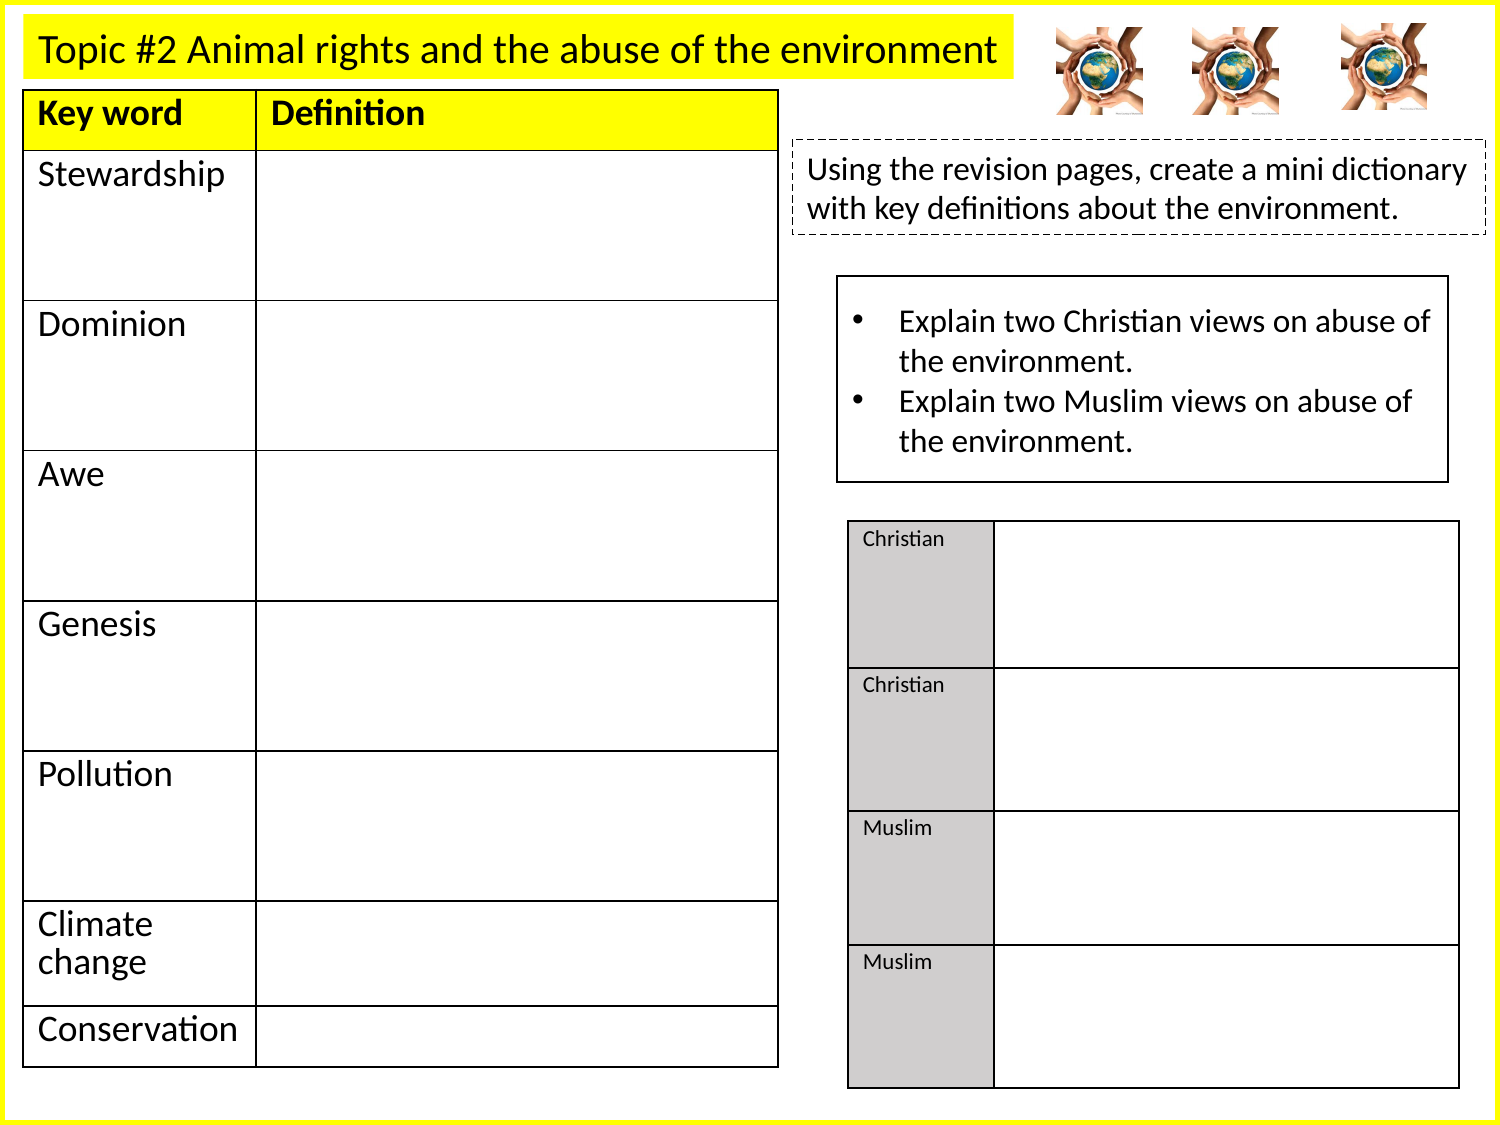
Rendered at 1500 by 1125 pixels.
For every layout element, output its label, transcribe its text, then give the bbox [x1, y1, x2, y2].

table_header Definition [257, 91, 777, 150]
table_cell [995, 669, 1458, 810]
table_cell Muslim [849, 812, 993, 944]
table_header Key word [24, 91, 255, 150]
table_cell Climate change [24, 902, 255, 1005]
text_box Using the revision pages, create a mini dictionary with key definitions about the environment. [792, 139, 1486, 235]
table_cell Conservation [24, 1007, 255, 1066]
table_cell [257, 451, 777, 600]
picture [1192, 27, 1279, 115]
table_header [995, 522, 1458, 667]
table_cell [257, 1007, 777, 1066]
table_cell Awe [24, 451, 255, 600]
text_box Topic #2 Animal rights and the abuse of the environment [23, 14, 1014, 79]
table_cell Genesis [24, 602, 255, 750]
table_cell Christian [849, 669, 993, 810]
table_cell [257, 151, 777, 300]
table_cell [257, 602, 777, 750]
text_box Explain two Christian views on abuse of the environment. Explain two Muslim views on abuse of the environment. [836, 275, 1449, 483]
picture [1340, 23, 1427, 110]
table_cell [995, 946, 1458, 1087]
table_cell Dominion [24, 301, 255, 450]
table_cell Muslim [849, 946, 993, 1087]
table_cell [995, 812, 1458, 944]
table_cell [257, 902, 777, 1005]
text_box Key concepts: Stewardship- the ideas that God create the world means it [0, 0, 1500, 1125]
picture [1056, 27, 1143, 115]
table_header Christian [849, 522, 993, 667]
table_cell Pollution [24, 752, 255, 900]
table_cell [257, 301, 777, 450]
table_cell [257, 752, 777, 900]
table_cell Stewardship [24, 151, 255, 300]
